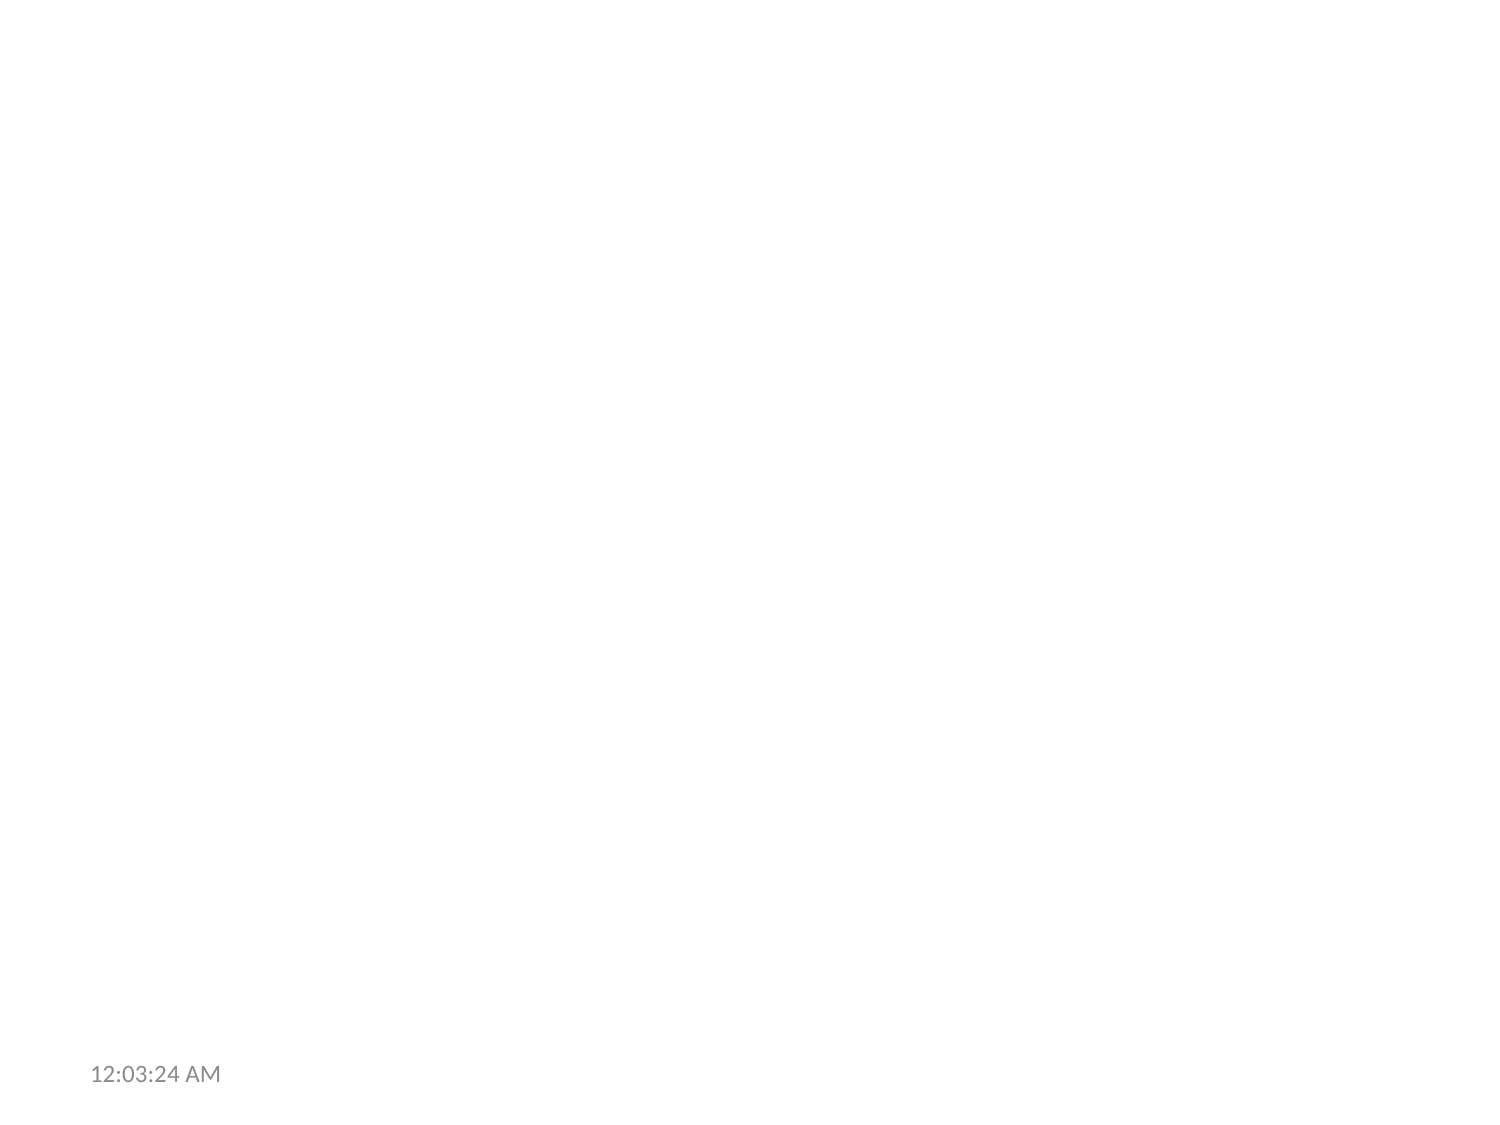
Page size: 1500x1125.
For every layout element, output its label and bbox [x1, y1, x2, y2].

slide_number [75, 1042, 425, 1103]
